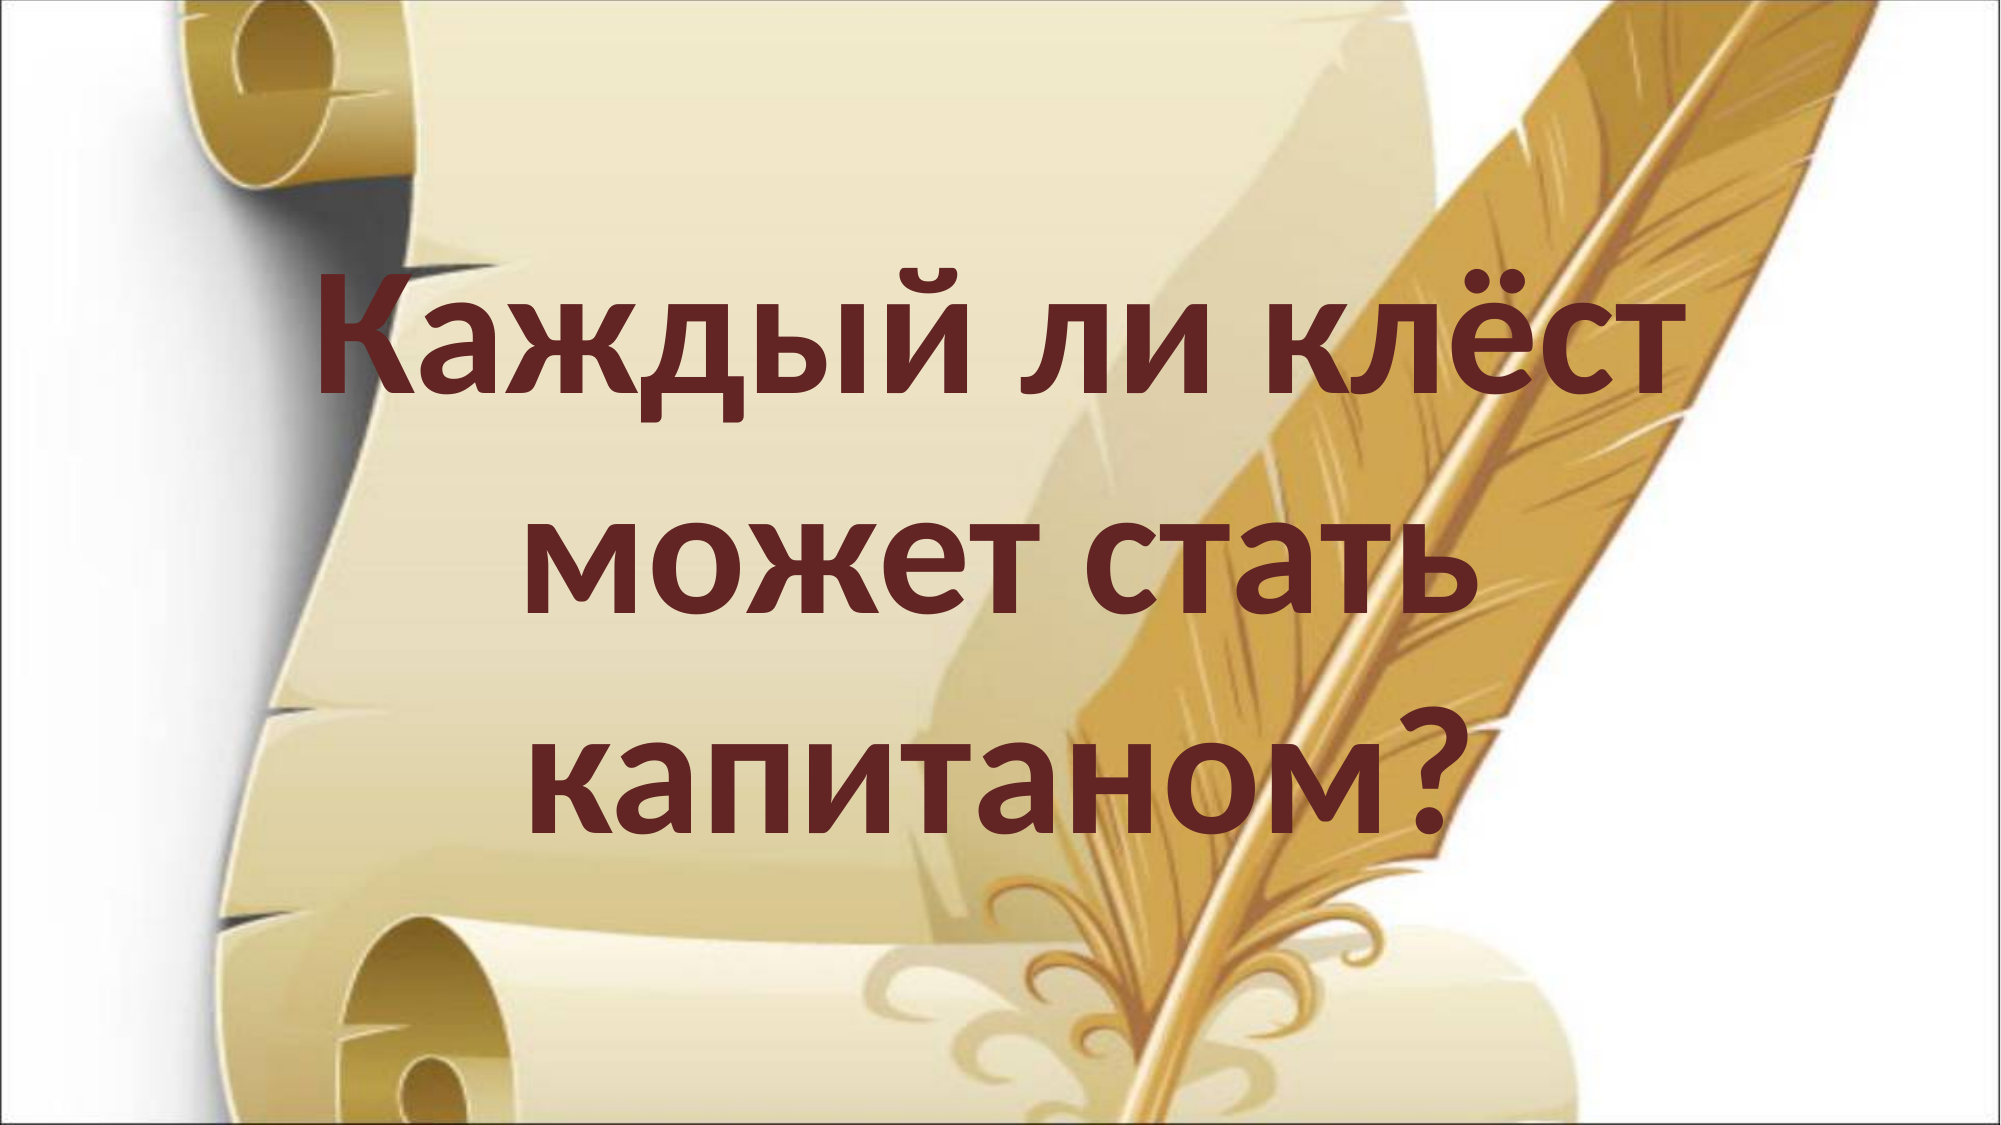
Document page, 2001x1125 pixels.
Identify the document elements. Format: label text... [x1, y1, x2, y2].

picture [0, 0, 2001, 1125]
list Каждый ли клёст может стать капитаном? [99, 202, 1900, 1005]
